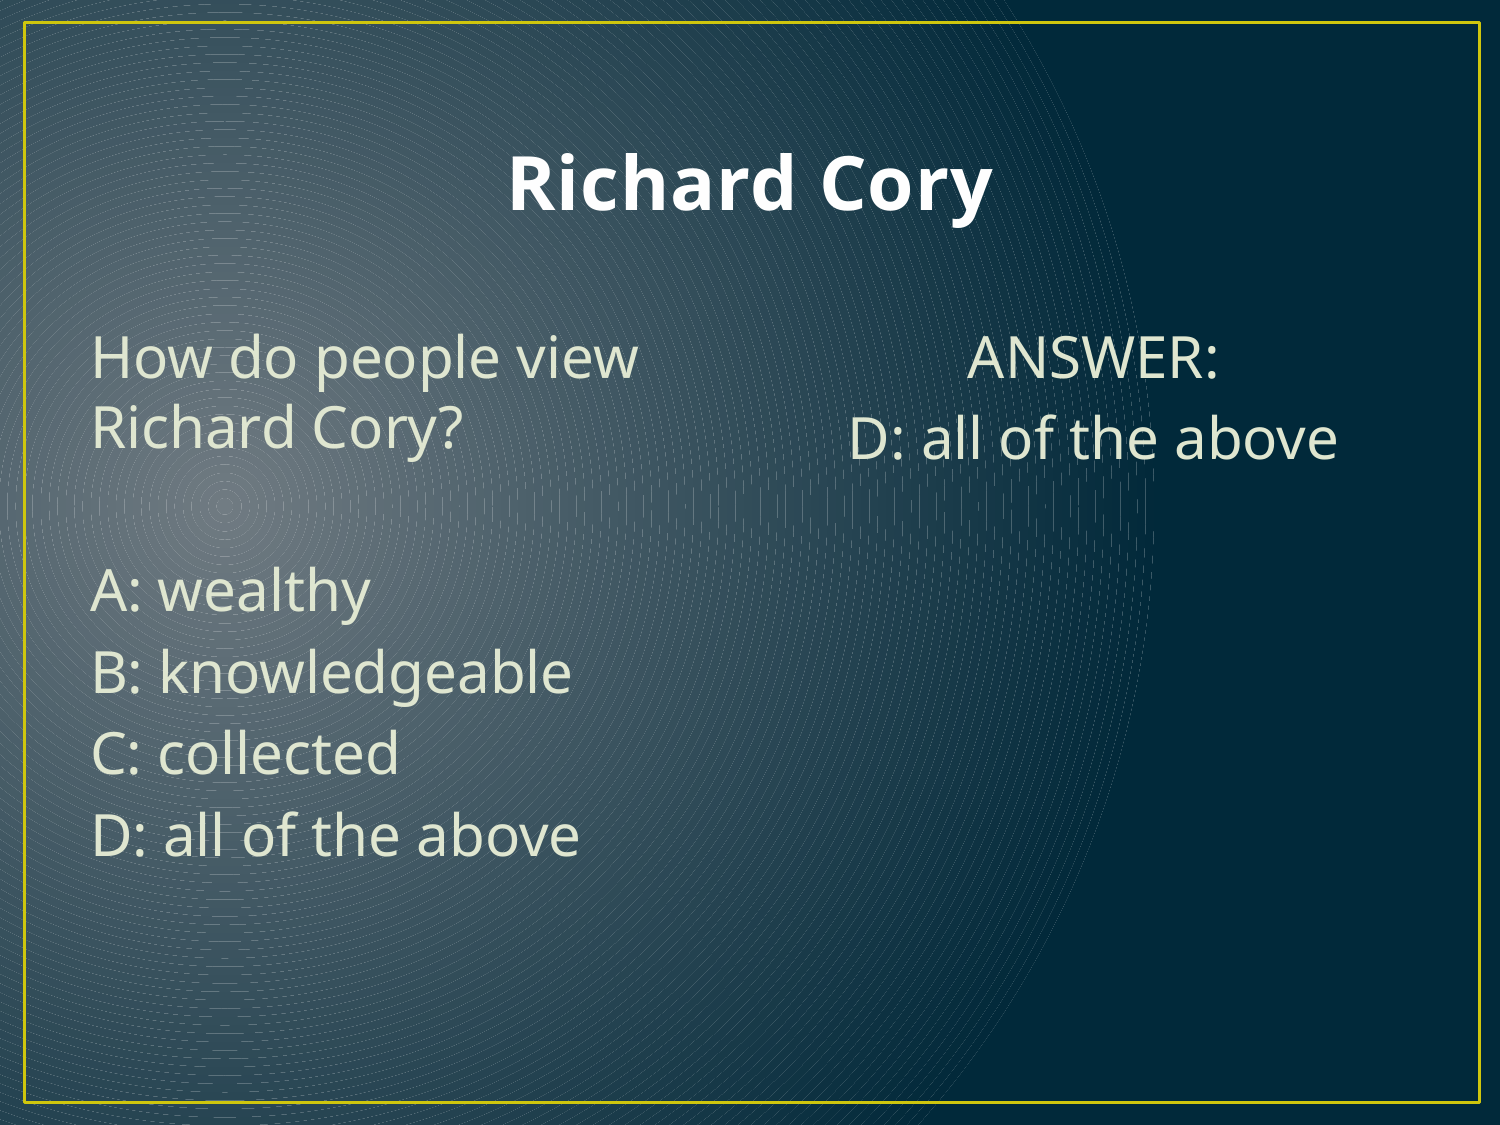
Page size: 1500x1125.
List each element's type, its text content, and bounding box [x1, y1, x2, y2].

title Richard Cory [75, 45, 1425, 233]
list How do people view Richard Cory? A: wealthy B: knowledgeable C: collected D: all of the above [75, 312, 738, 1055]
list ANSWER: D: all of the above [762, 312, 1425, 1055]
